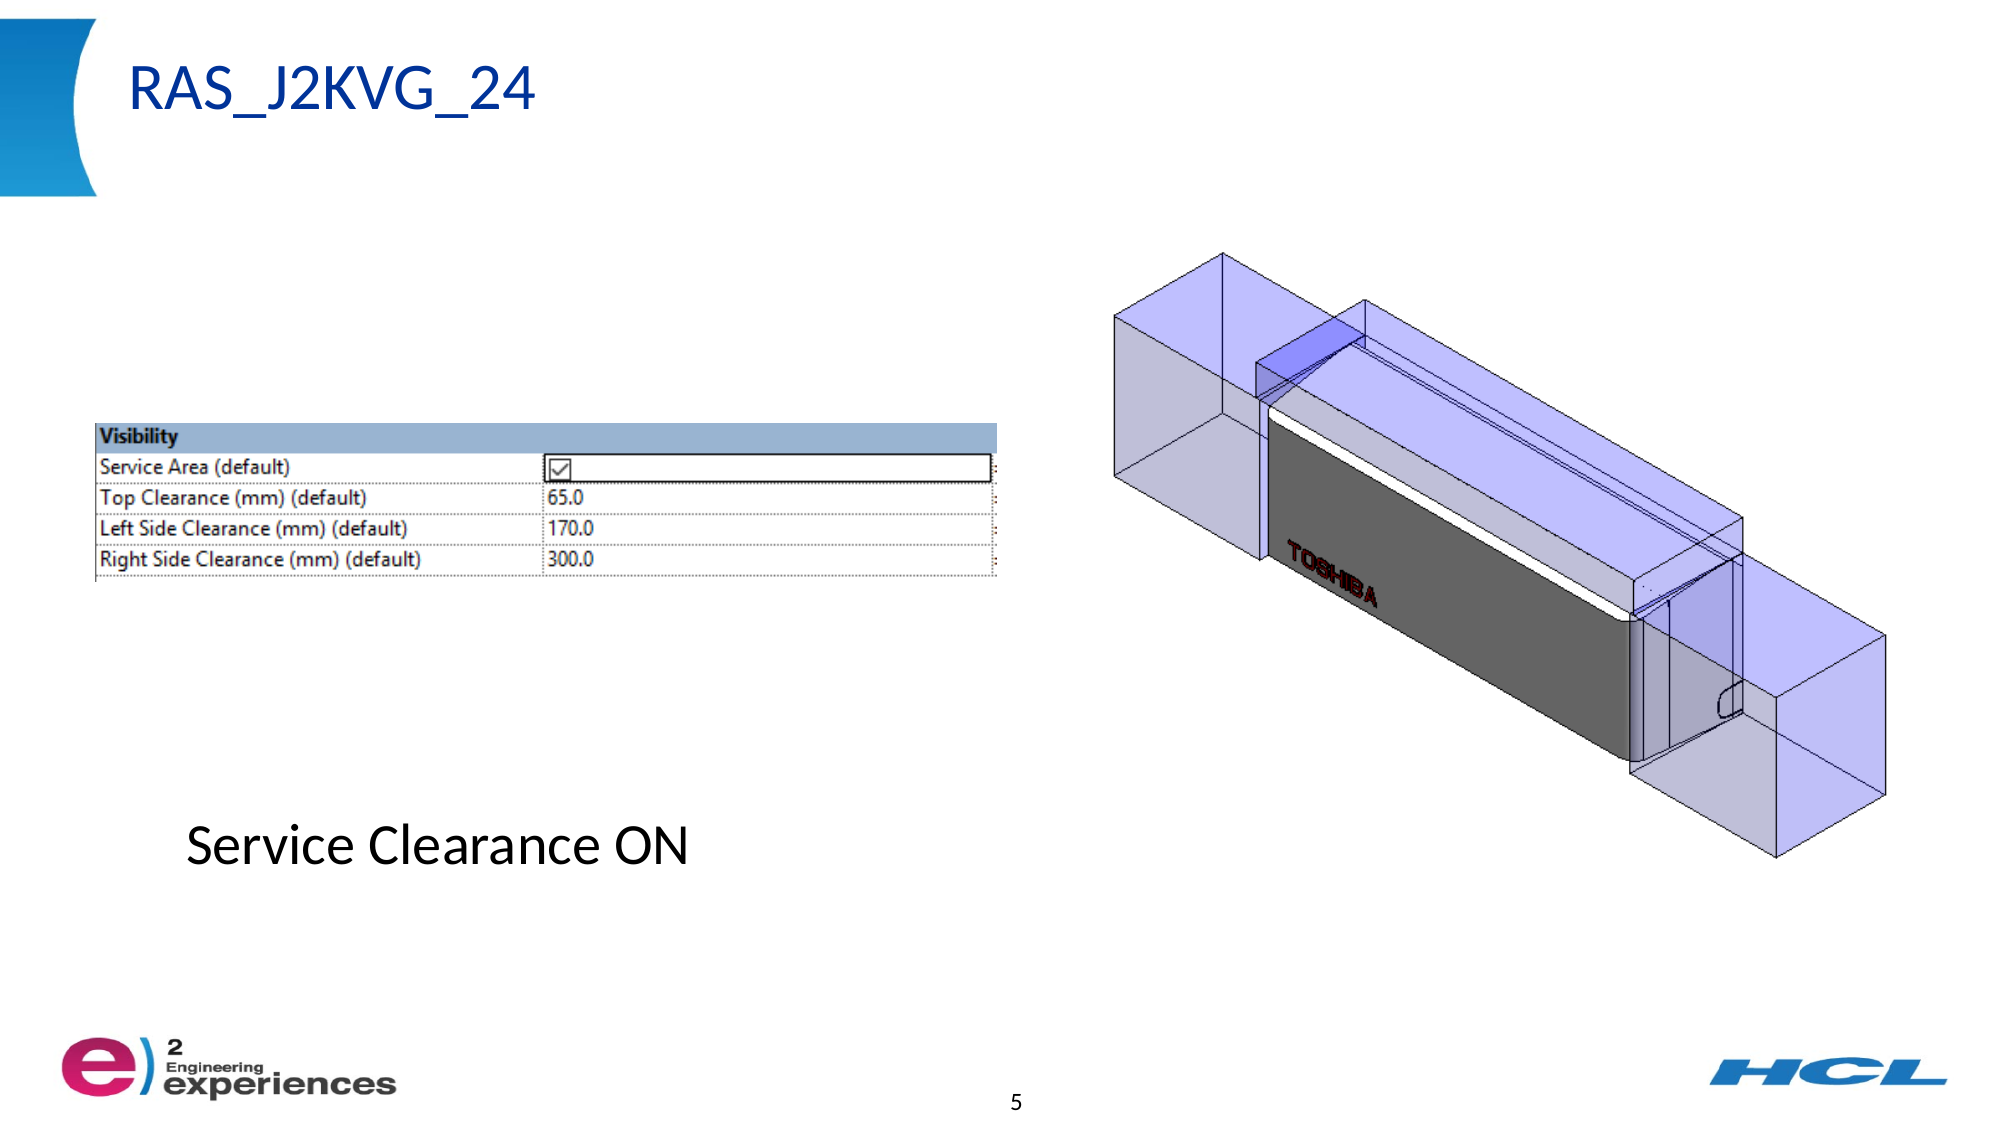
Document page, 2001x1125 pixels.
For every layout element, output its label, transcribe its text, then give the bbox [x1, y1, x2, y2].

text_box Service Clearance ON [171, 798, 706, 884]
picture [0, 0, 2000, 1125]
text_box RAS_J2KVG_24 [113, 35, 552, 131]
